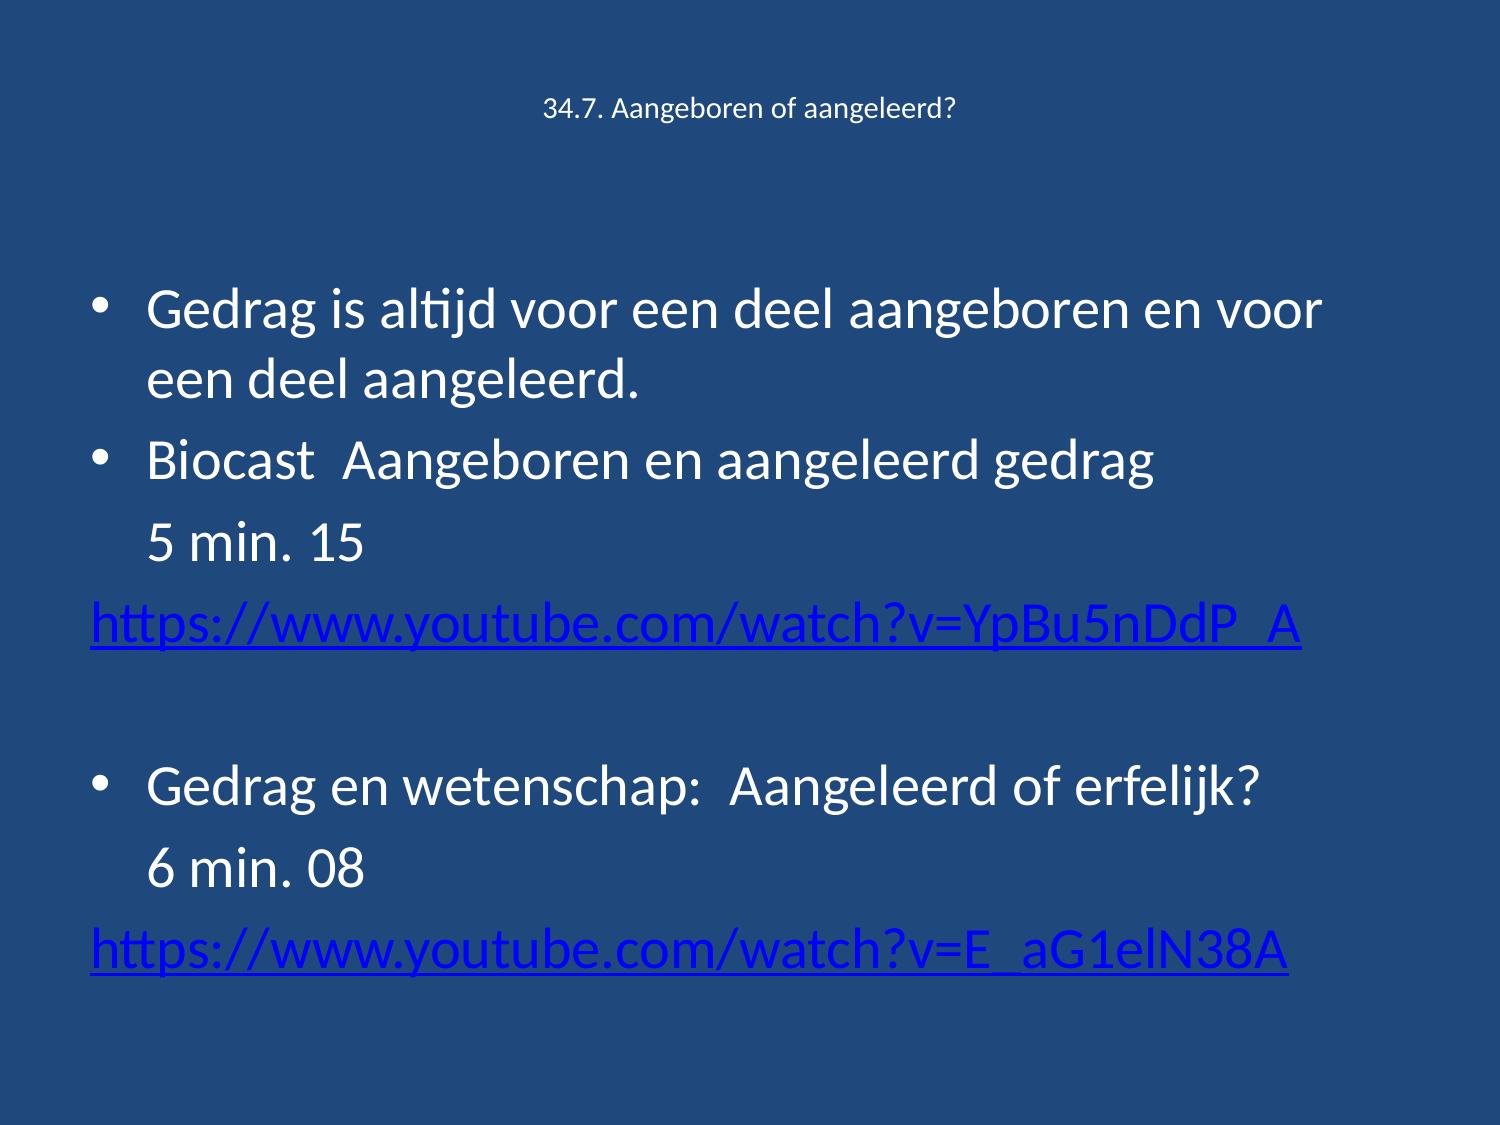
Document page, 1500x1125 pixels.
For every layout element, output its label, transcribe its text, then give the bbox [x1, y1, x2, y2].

title 34.7. Aangeboren of aangeleerd? [75, 42, 1425, 185]
list Gedrag is altijd voor een deel aangeboren en voor een deel aangeleerd. Biocast Aangeboren en aangeleerd gedrag 5 min. 15 https://www.youtube.com/watch?v=YpBu5nDdP_A Gedrag en wetenschap: Aangeleerd of erfelijk? 6 min. 08 https://www.youtube.com/watch?v=E_aG1elN38A [75, 262, 1425, 1005]
